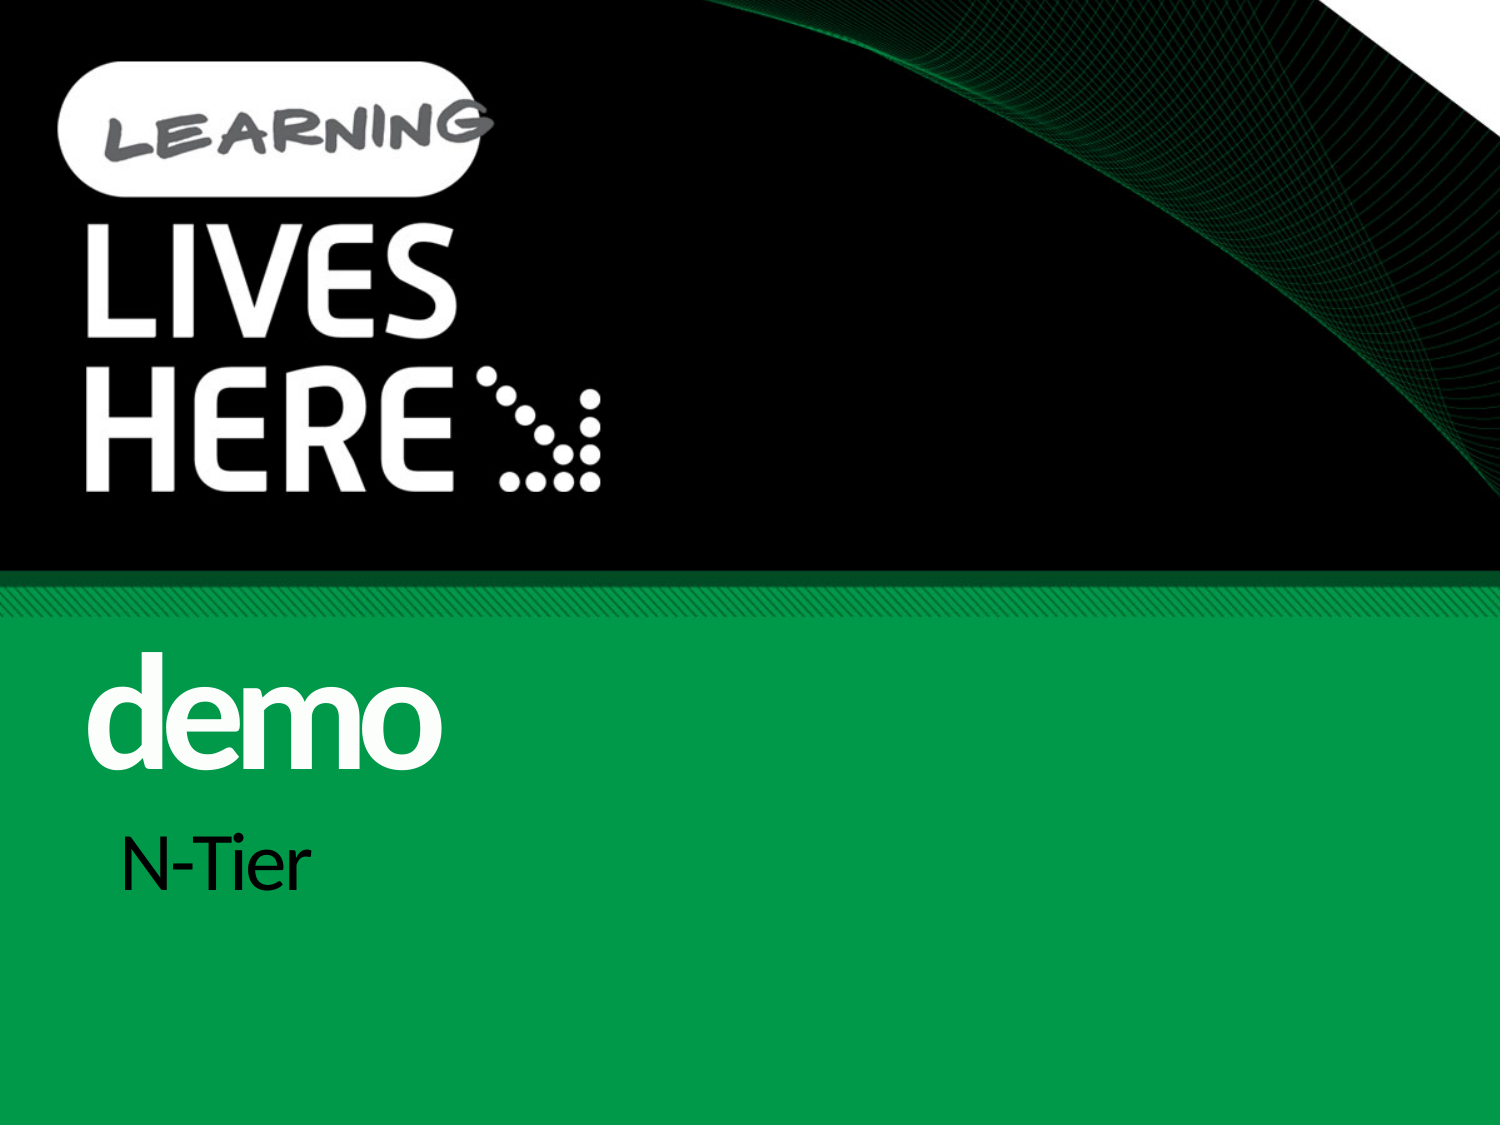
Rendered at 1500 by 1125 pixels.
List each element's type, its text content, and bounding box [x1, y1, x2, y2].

title N-Tier [119, 818, 1375, 943]
picture [0, 0, 1500, 1125]
list demo [83, 625, 1344, 800]
